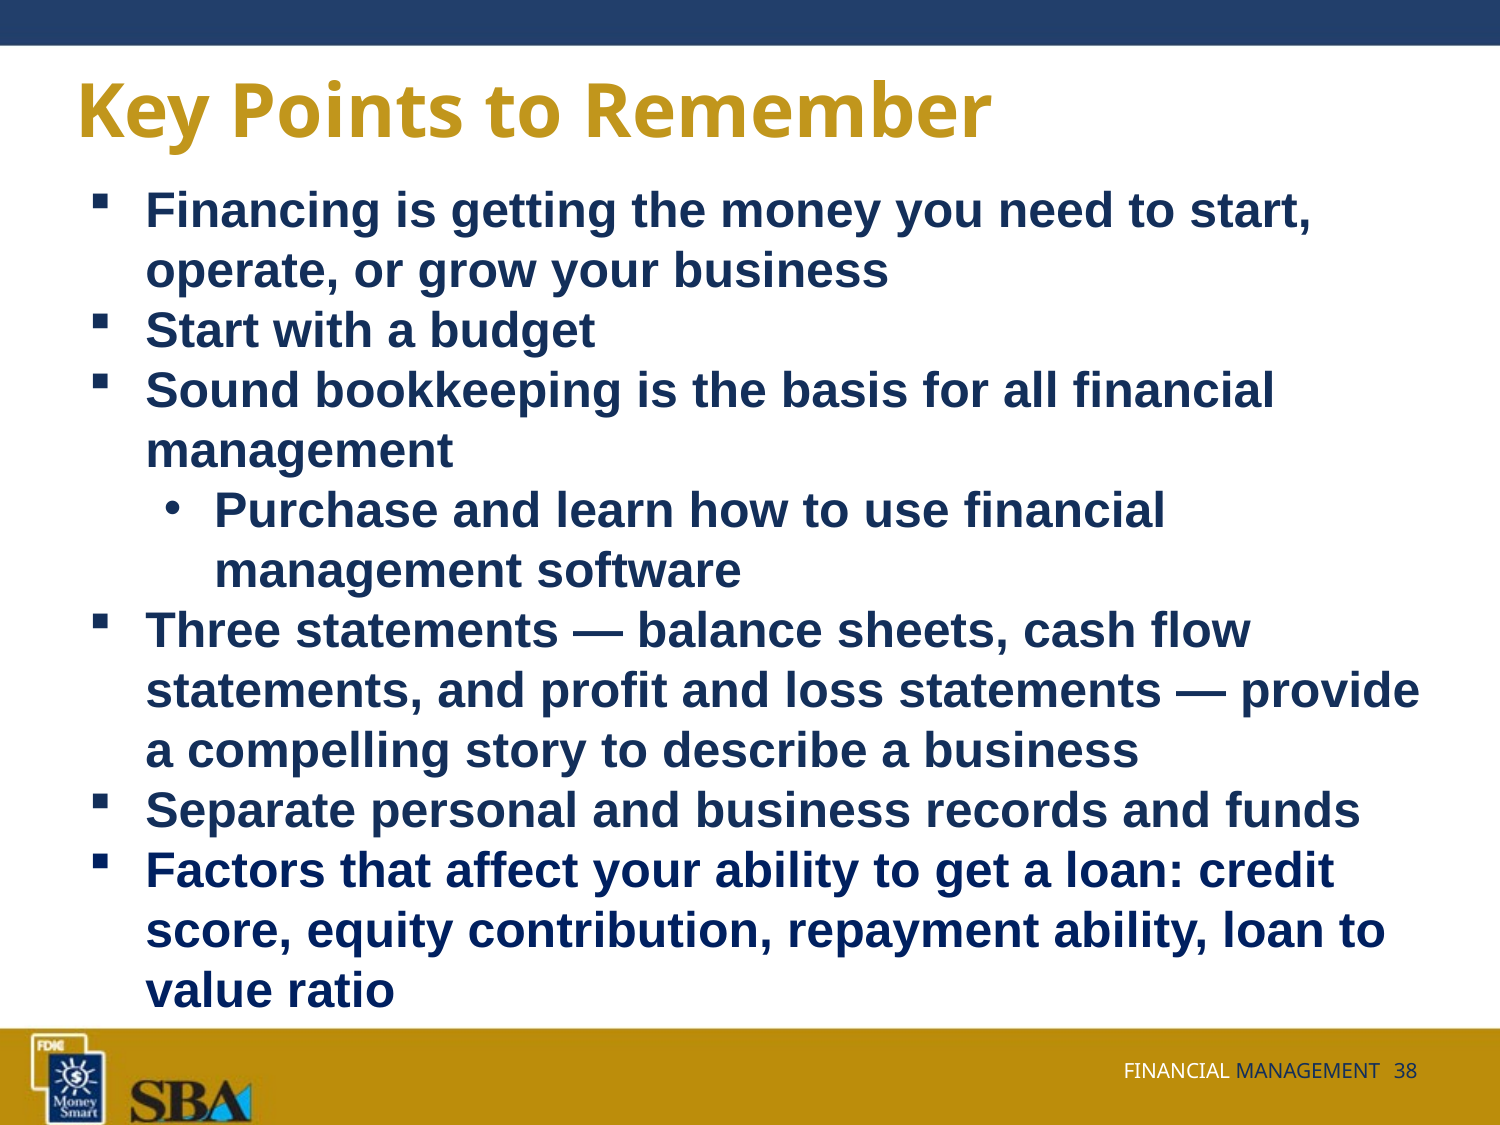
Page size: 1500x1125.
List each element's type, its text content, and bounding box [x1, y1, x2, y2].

title Key Points to Remember [74, 61, 1426, 163]
picture [0, 0, 1500, 1125]
list Financing is getting the money you need to start, operate, or grow your business Start with a budget Sound bookkeeping is the basis for all financial management Purchase and learn how to use financial management software Three statements — balance sheets, cash flow statements, and profit and loss statements — provide a compelling story to describe a business Separate personal and business records and funds Factors that affect your ability to get a loan: credit score, equity contribution, repayment ability, loan to value ratio [88, 177, 1446, 1018]
